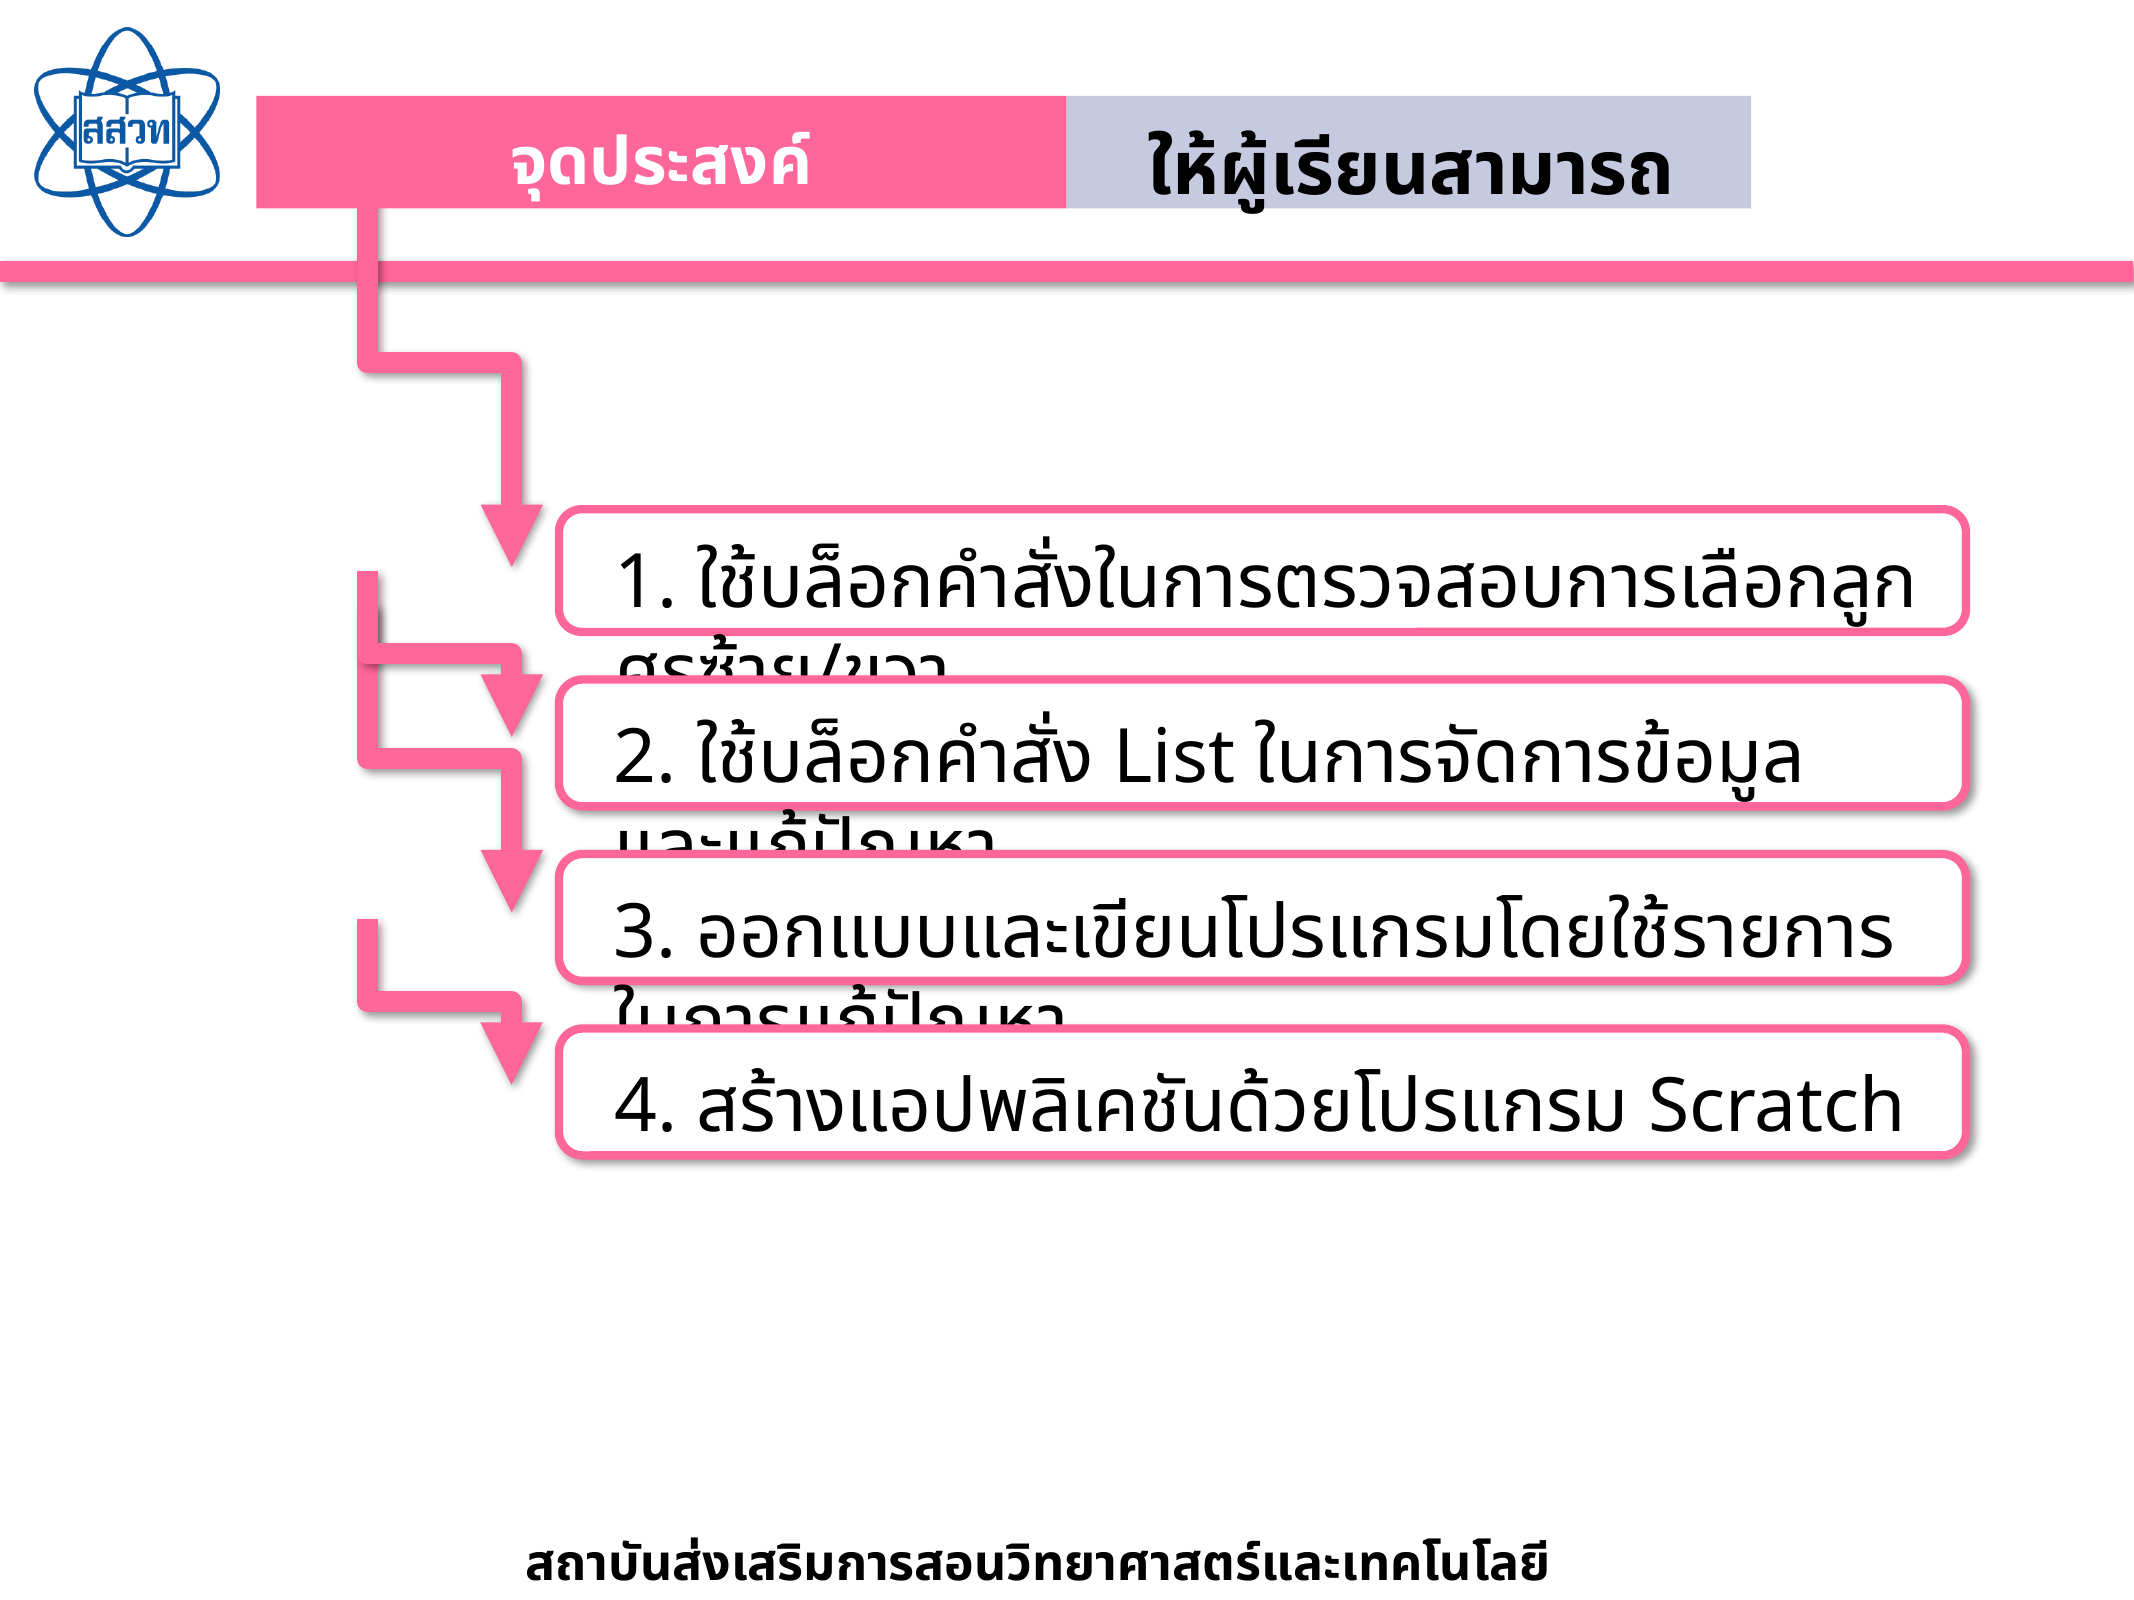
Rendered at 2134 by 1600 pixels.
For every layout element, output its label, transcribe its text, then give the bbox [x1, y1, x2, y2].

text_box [355, 929, 523, 1075]
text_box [285, 686, 594, 832]
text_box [558, 1028, 1967, 1156]
picture [33, 27, 220, 237]
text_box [558, 508, 1967, 633]
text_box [256, 95, 1062, 209]
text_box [558, 679, 1967, 807]
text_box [1066, 95, 1754, 209]
text_box สถาบันส่งเสริมการสอนวิทยาศาสตร์และเทคโนโลยี [74, 1522, 2002, 1589]
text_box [235, 290, 644, 436]
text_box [558, 853, 1967, 982]
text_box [356, 581, 523, 727]
